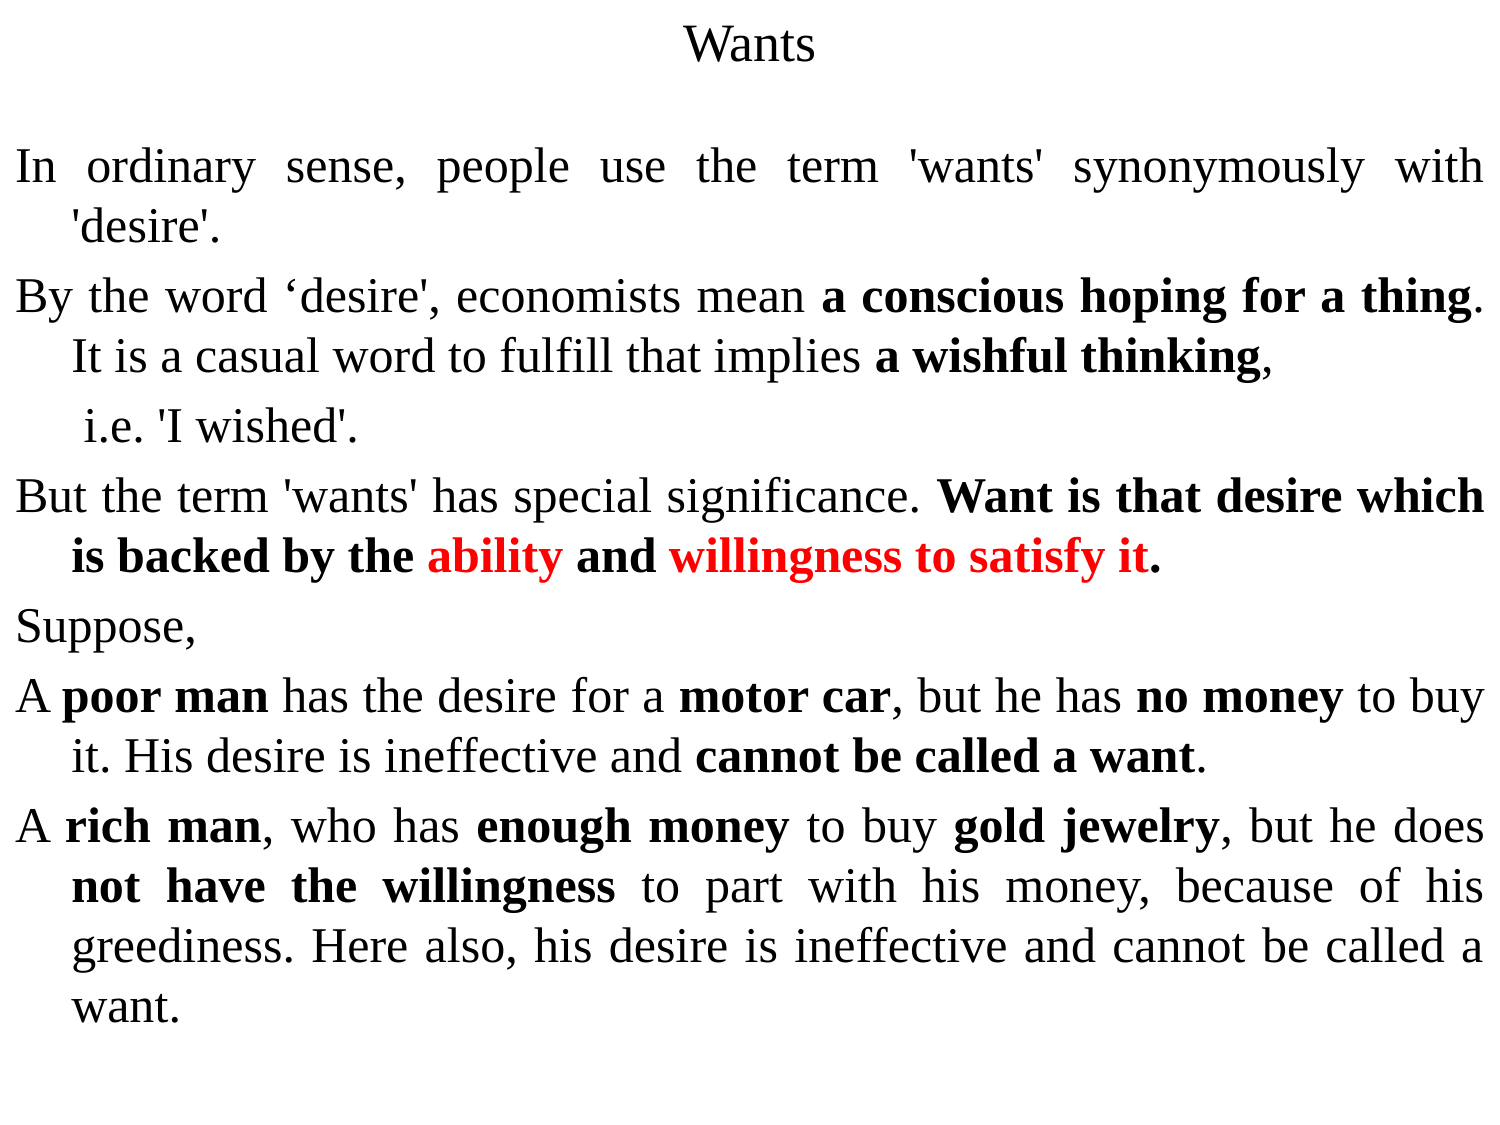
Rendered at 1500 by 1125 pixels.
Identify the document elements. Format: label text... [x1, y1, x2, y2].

title Wants [75, 0, 1425, 80]
list In ordinary sense, people use the term 'wants' synonymously with 'desire'. By the word ‘desire', economists mean a conscious hoping for a thing. It is a casual word to fulfill that implies a wishful thinking, i.e. 'I wished'. But the term 'wants' has special significance. Want is that desire which is backed by the ability and willingness to satisfy it. Suppose, A poor man has the desire for a motor car, but he has no money to buy it. His desire is ineffective and cannot be called a want. A rich man, who has enough money to buy gold jewelry, but he does not have the willingness to part with his money, because of his greediness. Here also, his desire is ineffective and cannot be called a want. [0, 125, 1500, 1075]
